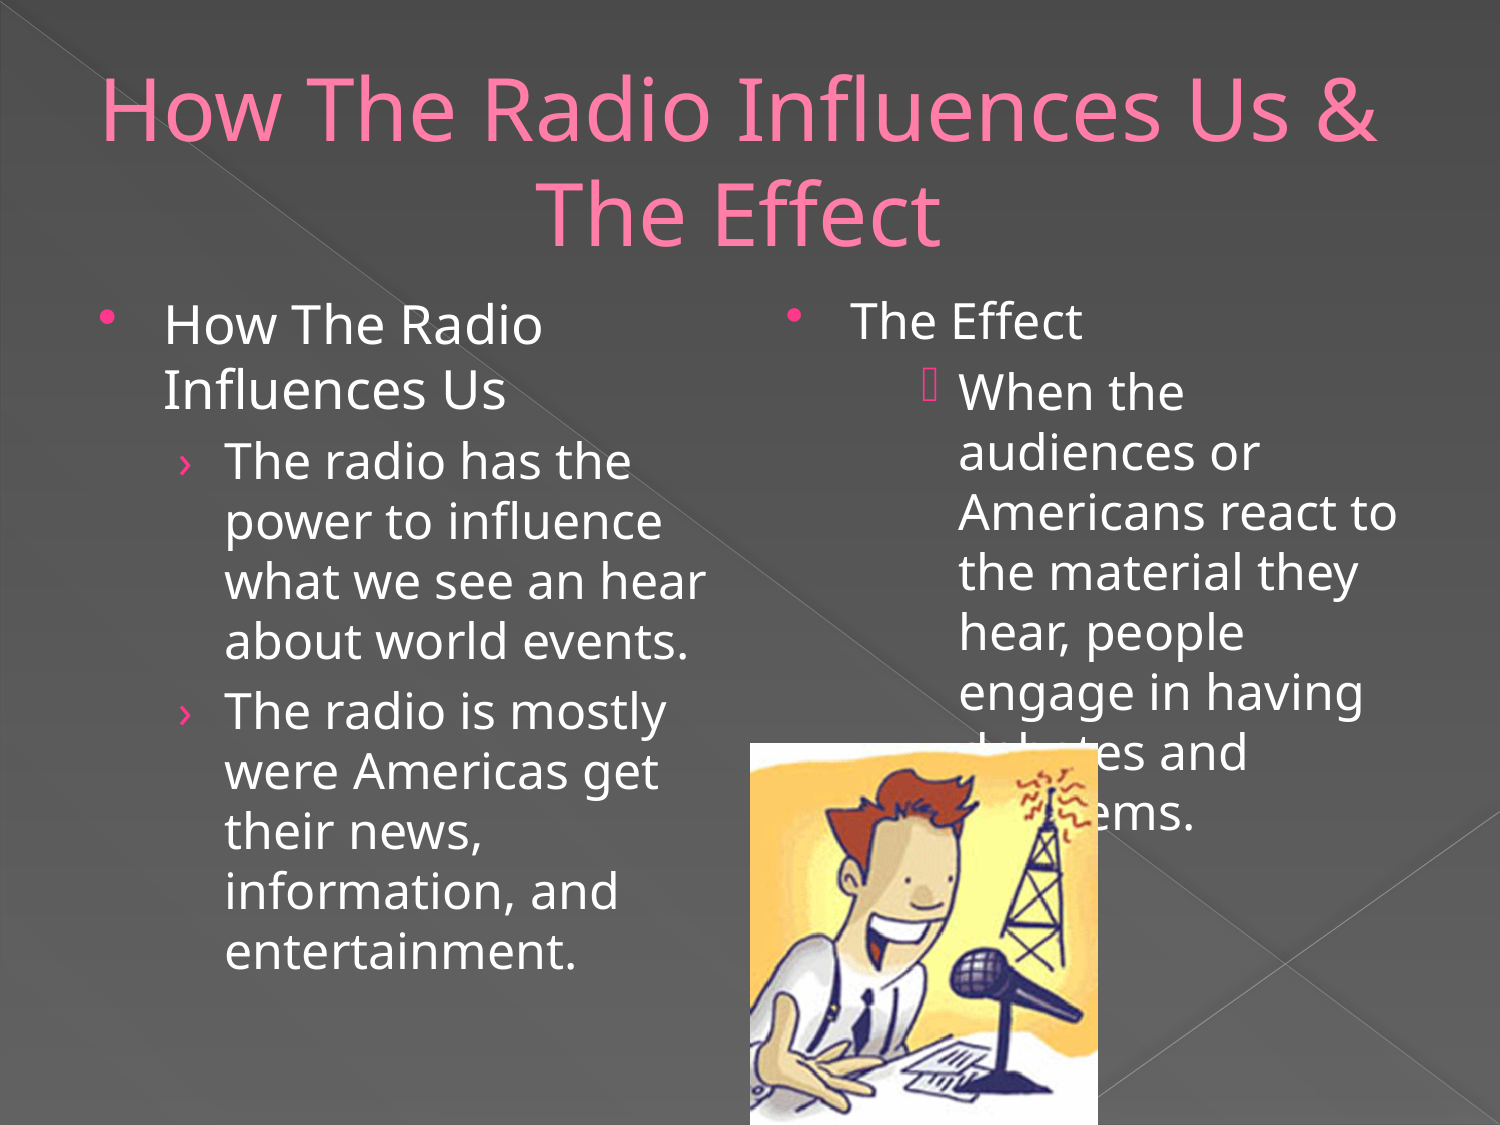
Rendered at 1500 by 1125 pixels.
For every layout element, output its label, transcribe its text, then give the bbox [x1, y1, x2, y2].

title How The Radio Influences Us & The Effect [75, 43, 1425, 274]
picture [749, 743, 1098, 1125]
list The Effect When the audiences or Americans react to the material they hear, people engage in having debates and problems. [762, 282, 1425, 1025]
list How The Radio Influences Us The radio has the power to influence what we see an hear about world events. The radio is mostly were Americas get their news, information, and entertainment. [75, 282, 738, 1025]
